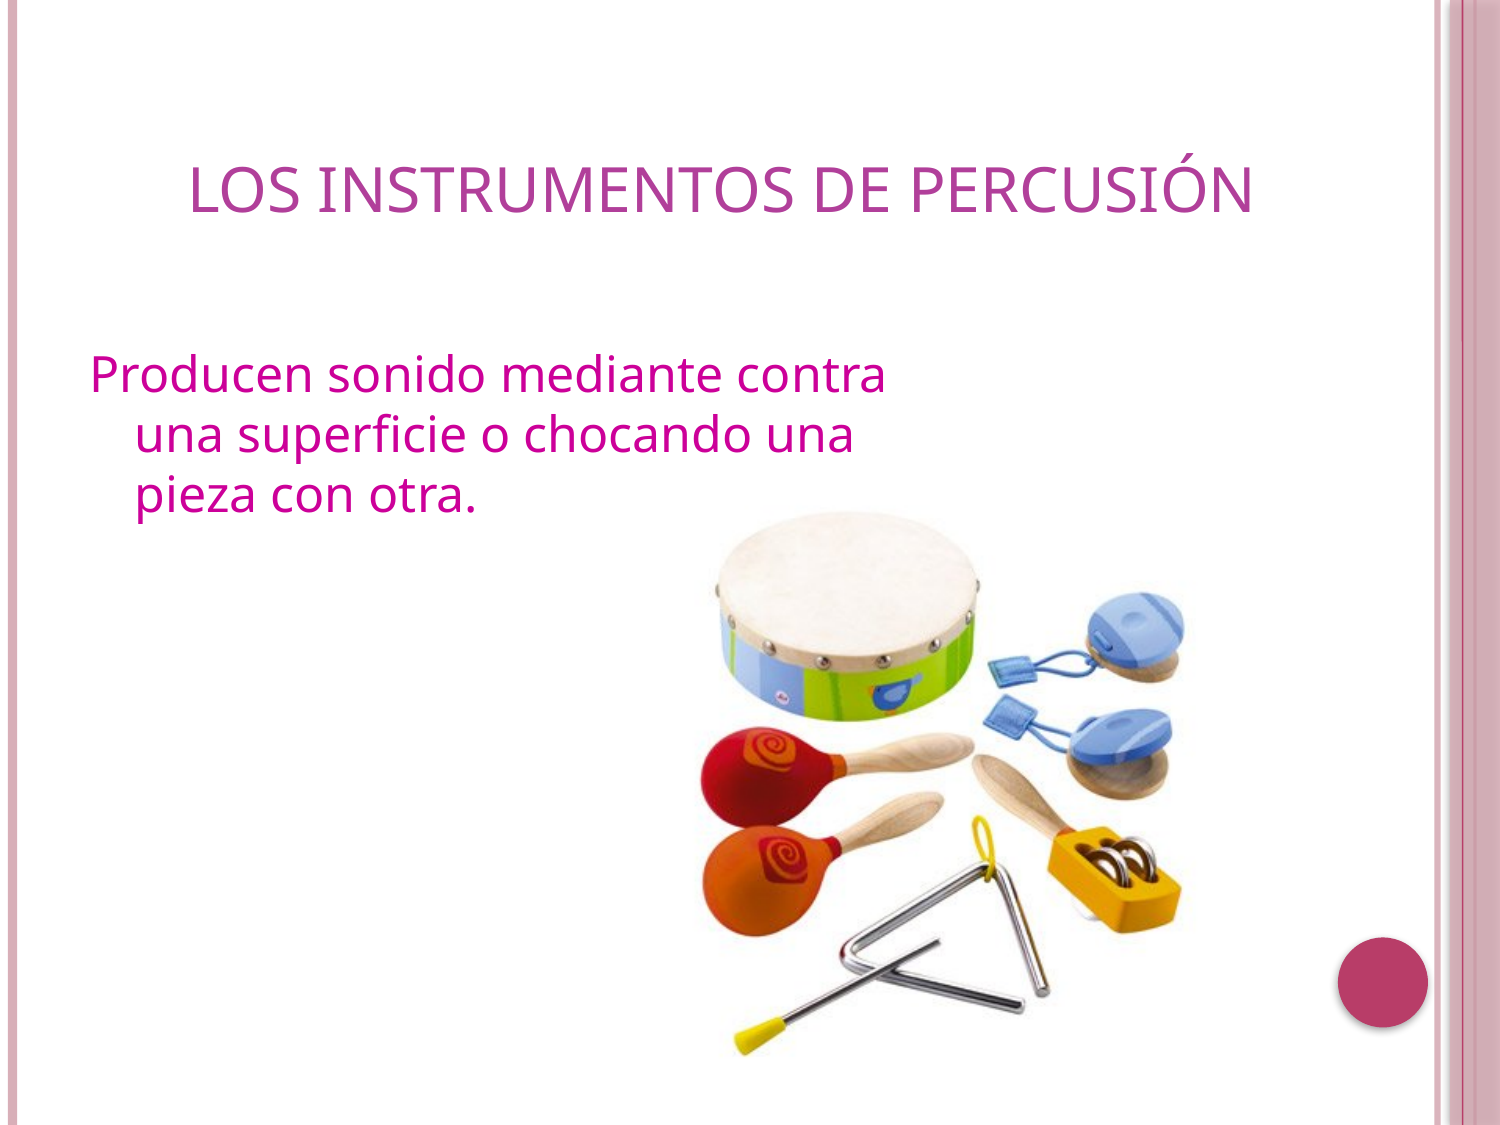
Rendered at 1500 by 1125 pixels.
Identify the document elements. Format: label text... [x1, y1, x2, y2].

picture [619, 455, 1246, 1082]
title Los instrumentos de percusión [75, 45, 1300, 233]
list Producen sonido mediante contra una superficie o chocando una pieza con otra. [75, 262, 975, 1062]
